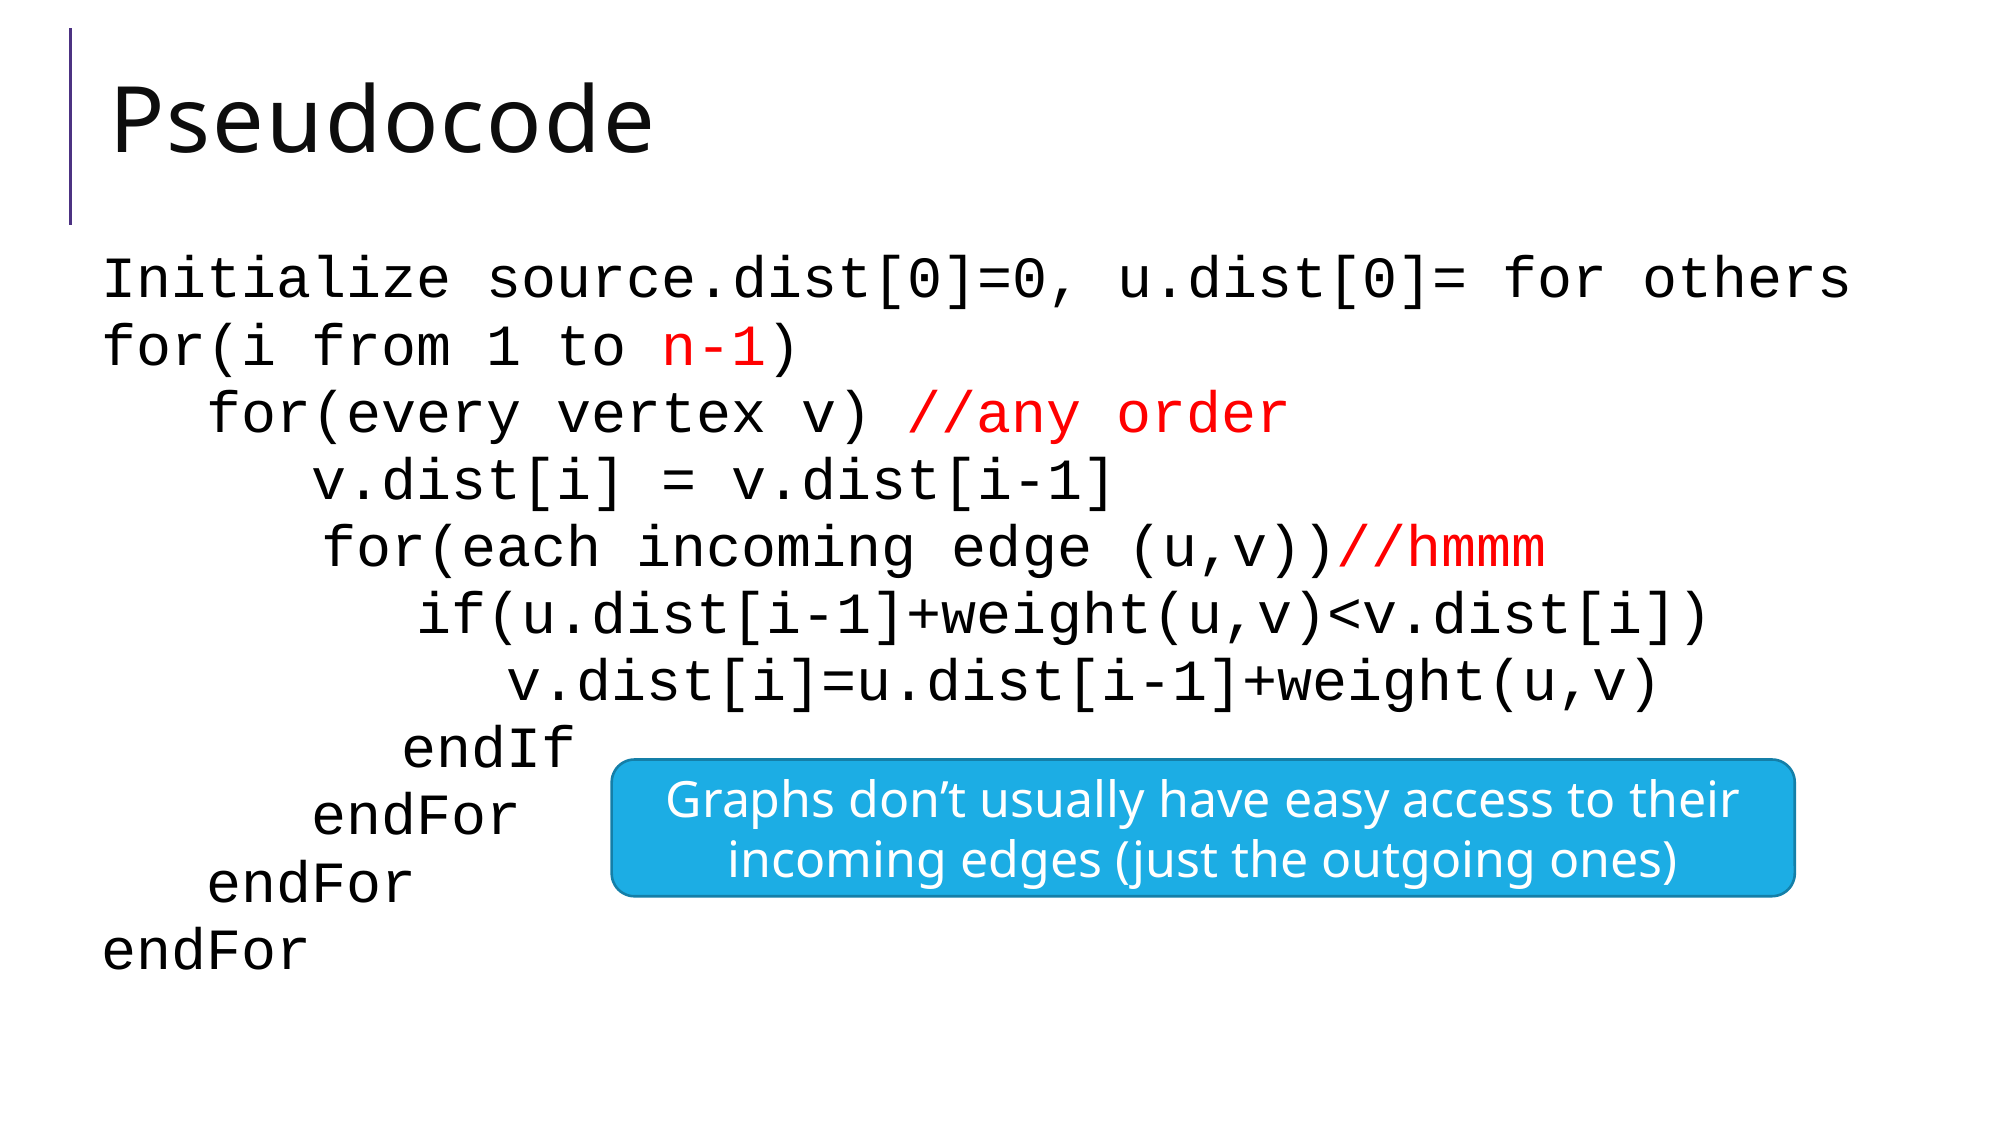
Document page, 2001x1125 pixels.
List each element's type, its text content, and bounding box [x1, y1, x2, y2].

title Pseudocode [94, 43, 1930, 210]
text_box Graphs don’t usually have easy access to their incoming edges (just the outgoing ones) [610, 758, 1797, 898]
